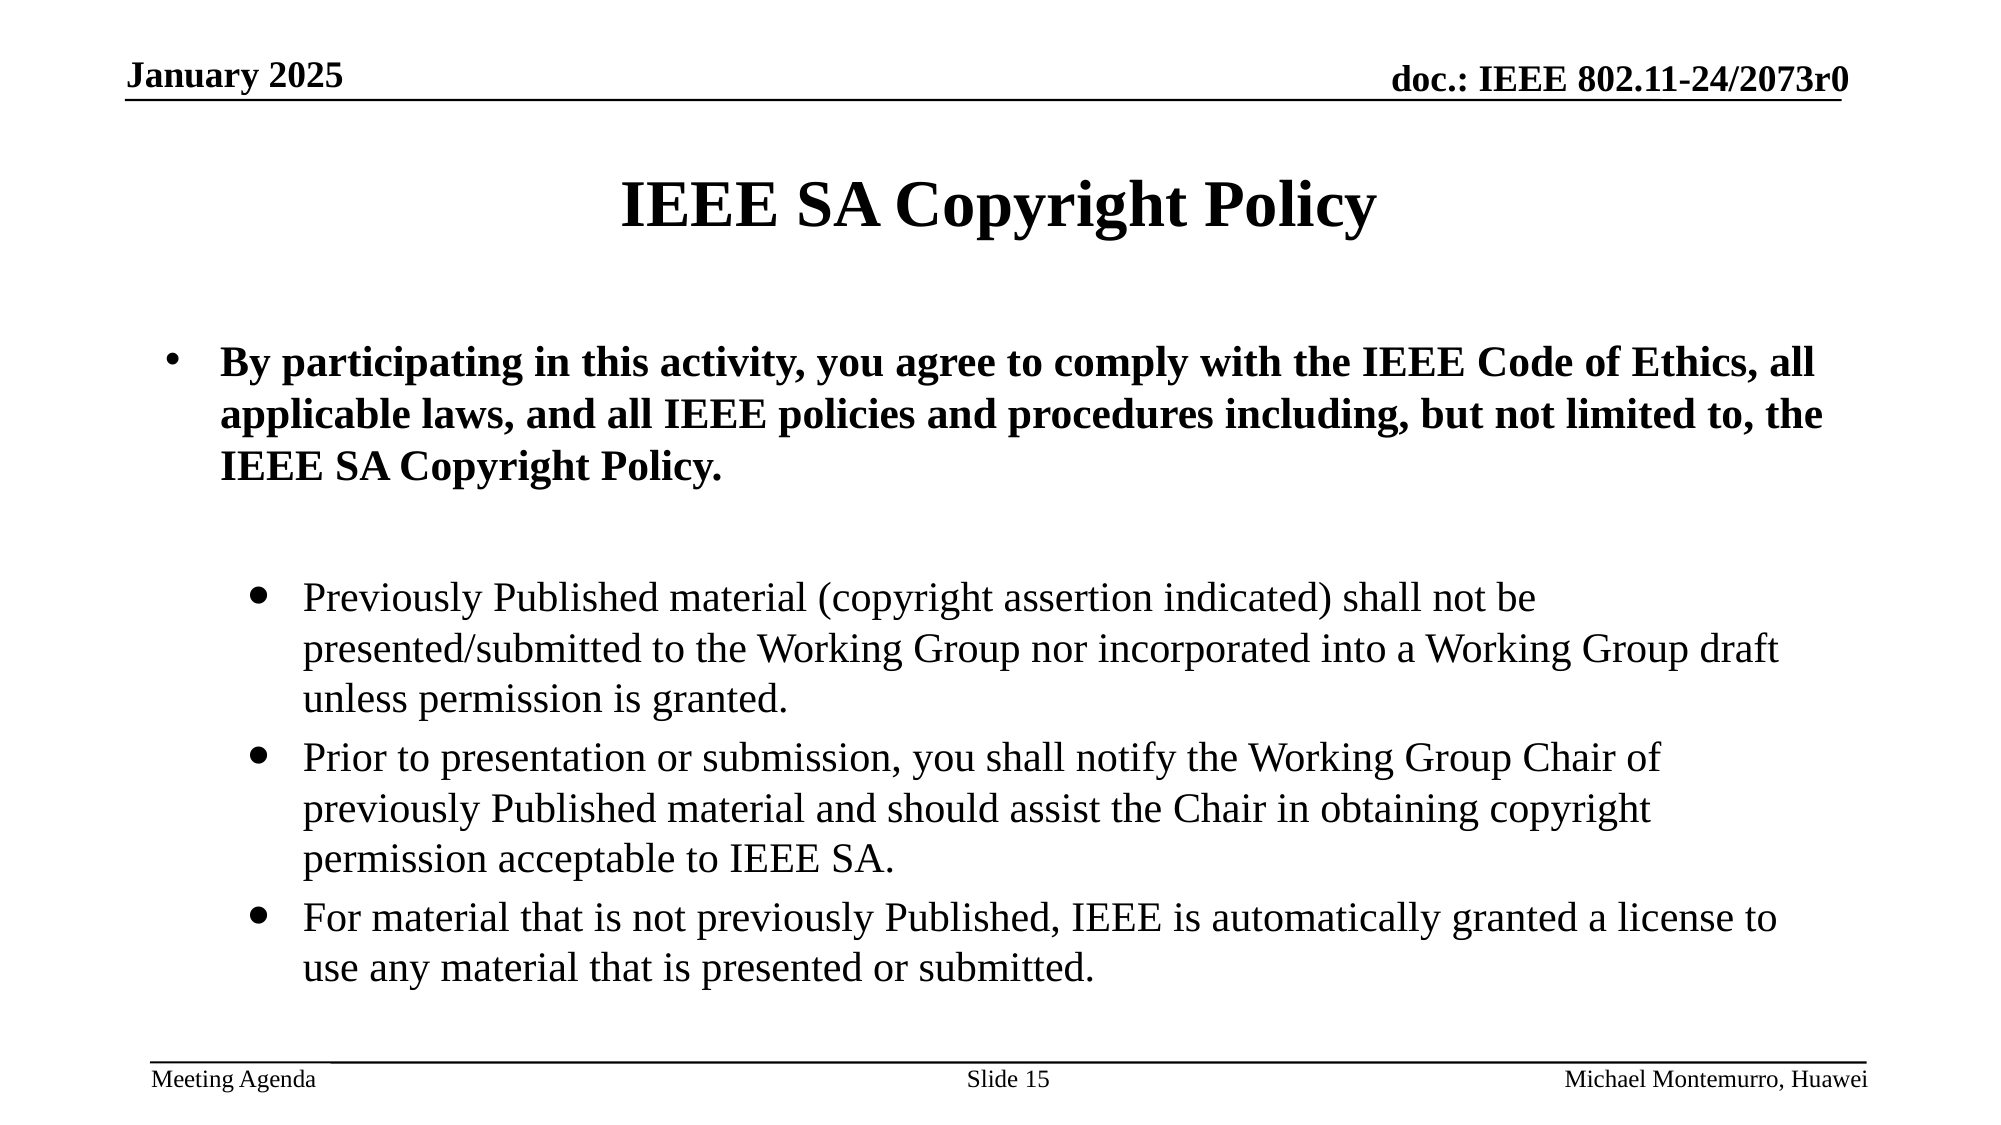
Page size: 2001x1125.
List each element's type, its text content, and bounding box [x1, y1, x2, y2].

footer Michael Montemurro, Huawei [1266, 1061, 1869, 1093]
slide_number Slide 15 [964, 1061, 1053, 1093]
title IEEE SA Copyright Policy [150, 112, 1850, 288]
list By participating in this activity, you agree to comply with the IEEE Code of Ethics, all applicable laws, and all IEEE policies and procedures including, but not limited to, the IEEE SA Copyright Policy. Previously Published material (copyright assertion indicated) shall not be presented/submitted to the Working Group nor incorporated into a Working Group draft unless permission is granted. Prior to presentation or submission, you shall notify the Working Group Chair of previously Published material and should assist the Chair in obtaining copyright permission acceptable to IEEE SA. For material that is not previously Published, IEEE is automatically granted a license to use any material that is presented or submitted. [150, 324, 1850, 1000]
